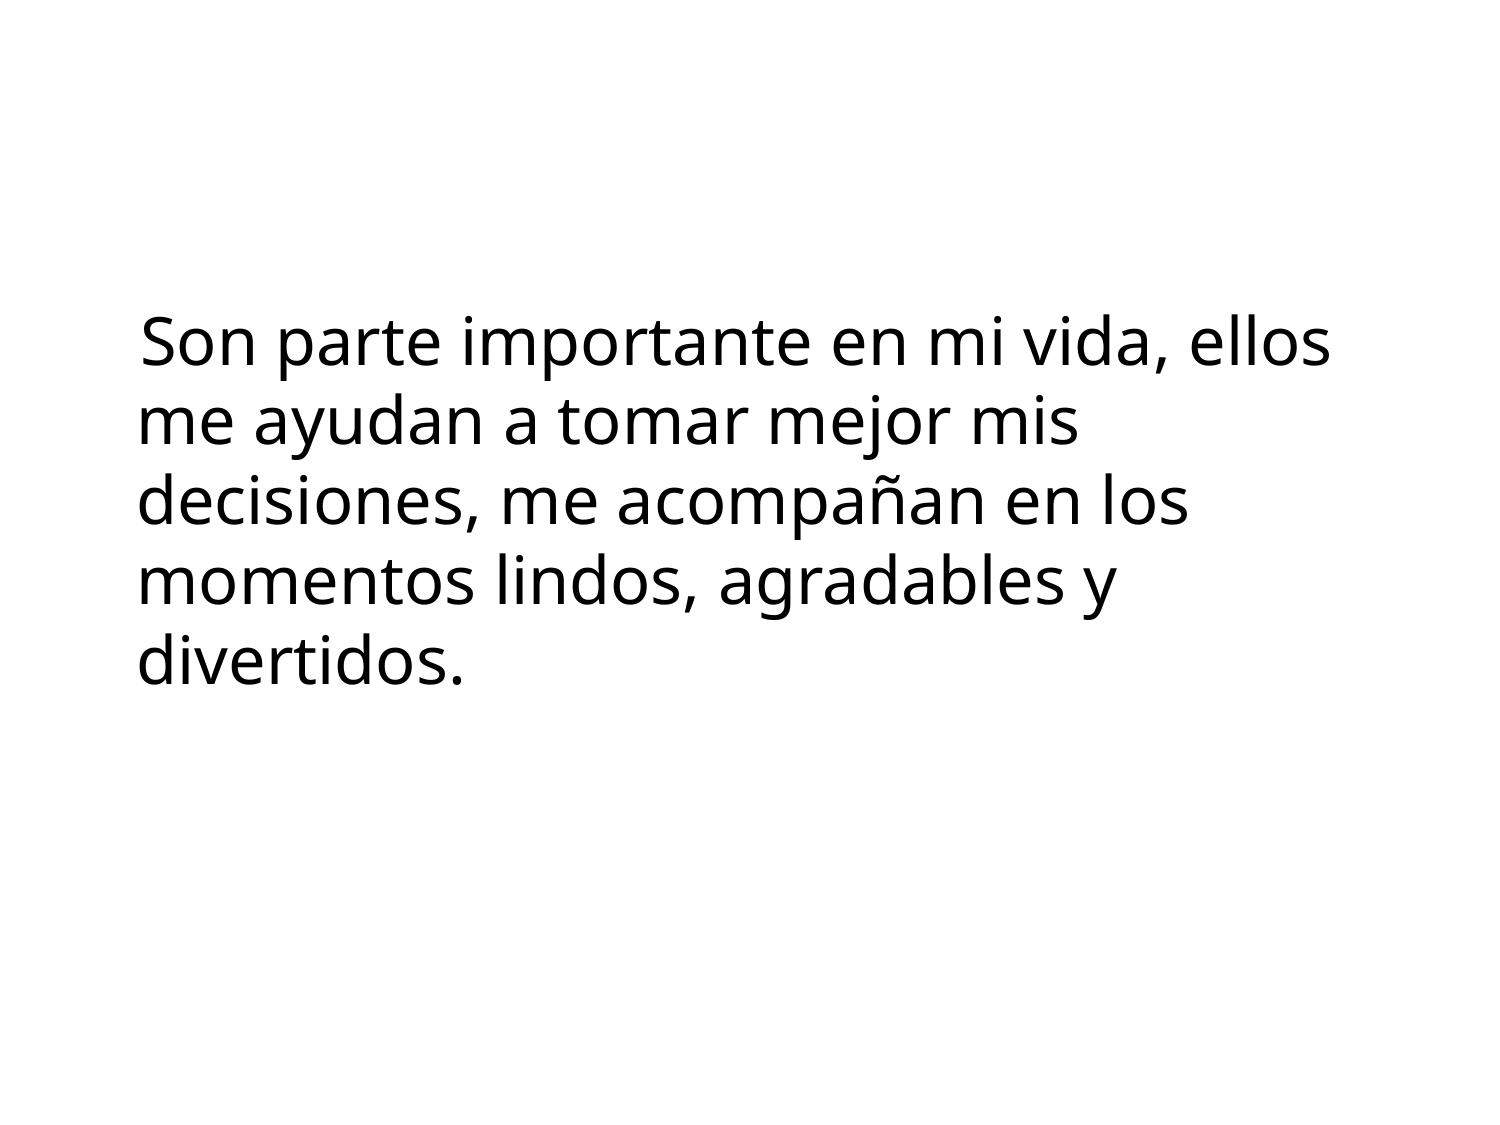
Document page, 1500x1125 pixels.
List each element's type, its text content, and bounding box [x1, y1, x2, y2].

list Son parte importante en mi vida, ellos me ayudan a tomar mejor mis decisiones, me acompañan en los momentos lindos, agradables y divertidos. [64, 290, 1415, 1034]
